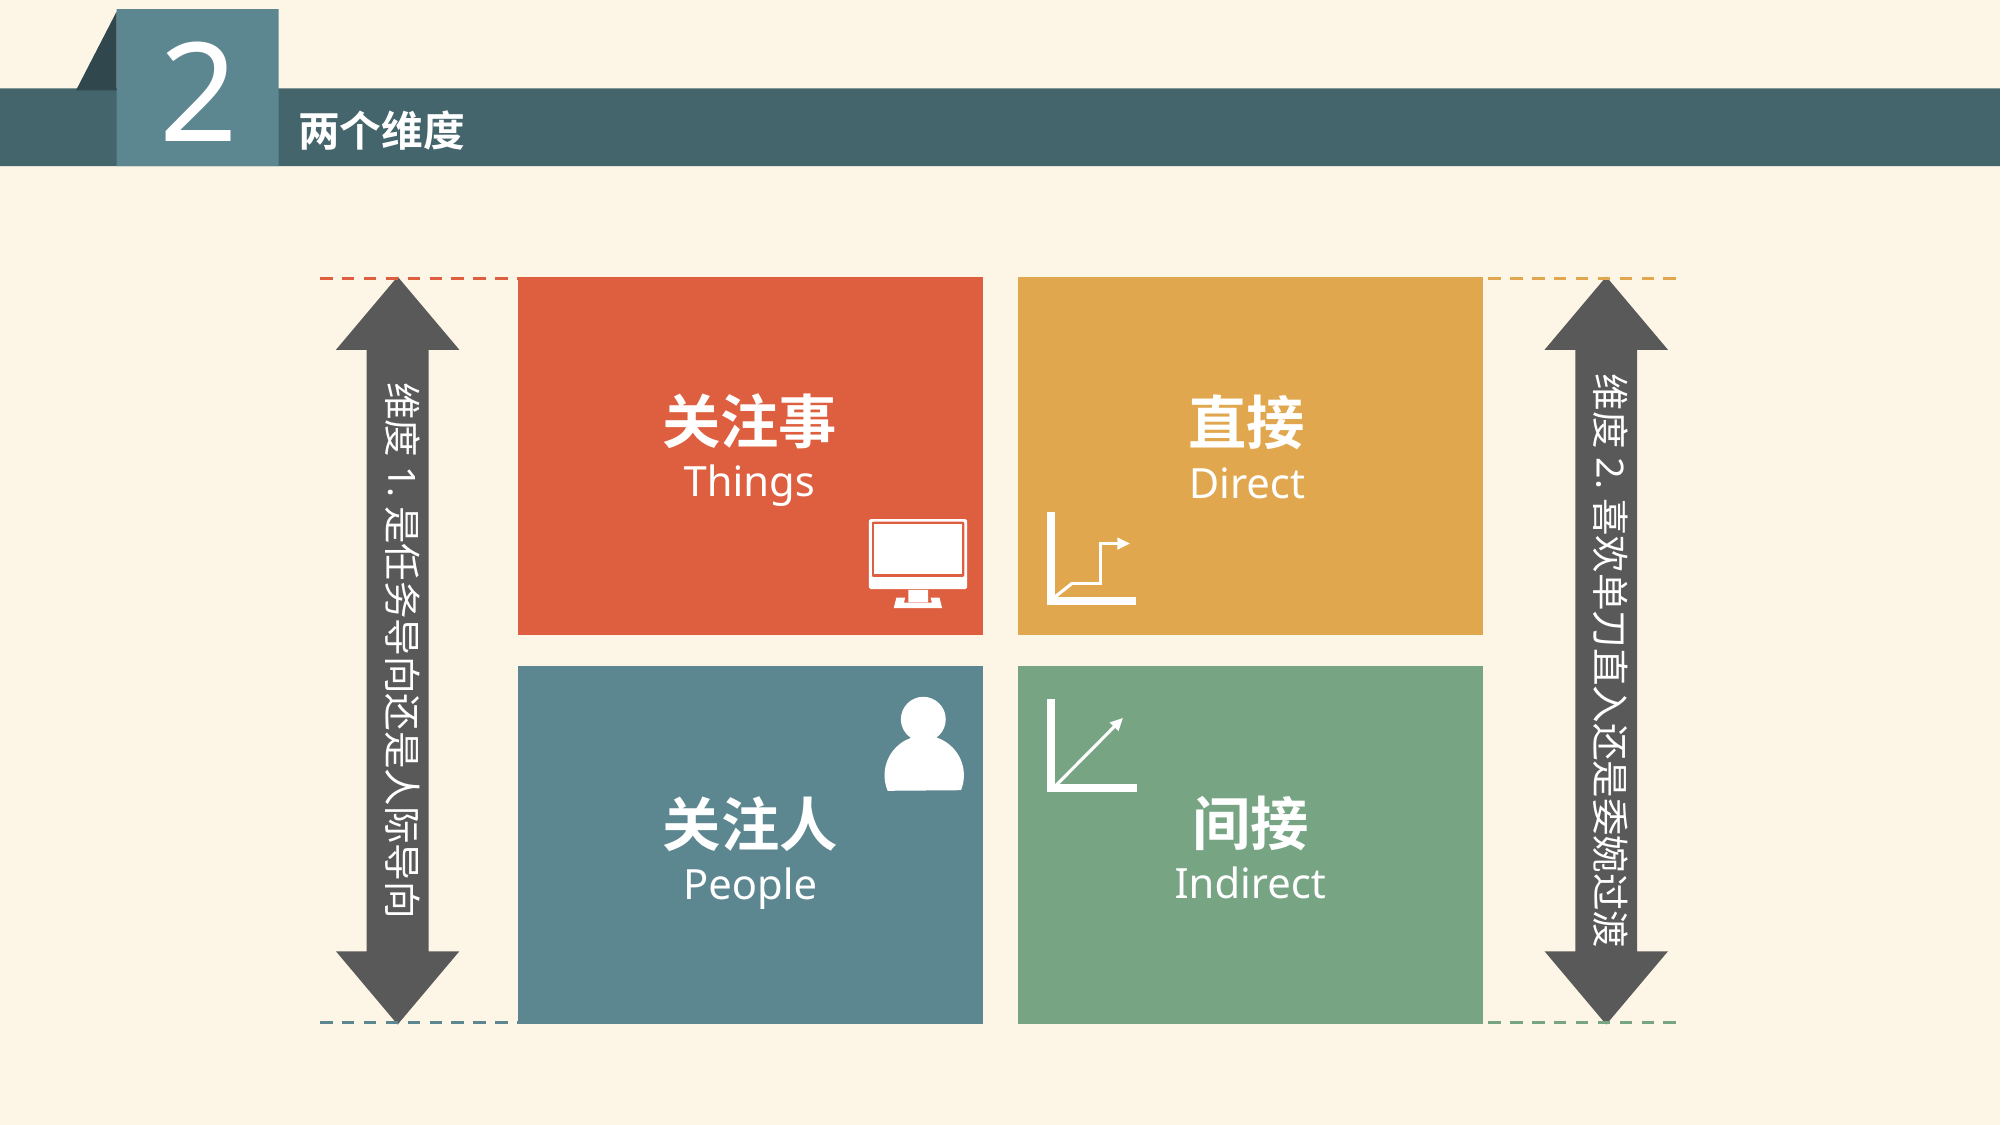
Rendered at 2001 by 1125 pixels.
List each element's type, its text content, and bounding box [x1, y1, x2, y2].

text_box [0, 0, 2000, 179]
text_box [1017, 276, 1466, 636]
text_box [1466, 276, 1679, 1025]
text_box 直接 Direct [1173, 379, 1321, 514]
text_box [868, 519, 968, 608]
text_box [1017, 665, 1466, 1025]
text_box 关注人 People [647, 780, 853, 915]
text_box 间接 Indirect [1159, 779, 1341, 915]
text_box [533, 665, 984, 1025]
text_box [883, 695, 965, 792]
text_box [1049, 511, 1137, 605]
text_box [533, 276, 984, 636]
text_box 关注事 Things [647, 377, 852, 513]
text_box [1049, 699, 1138, 793]
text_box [319, 276, 533, 1025]
